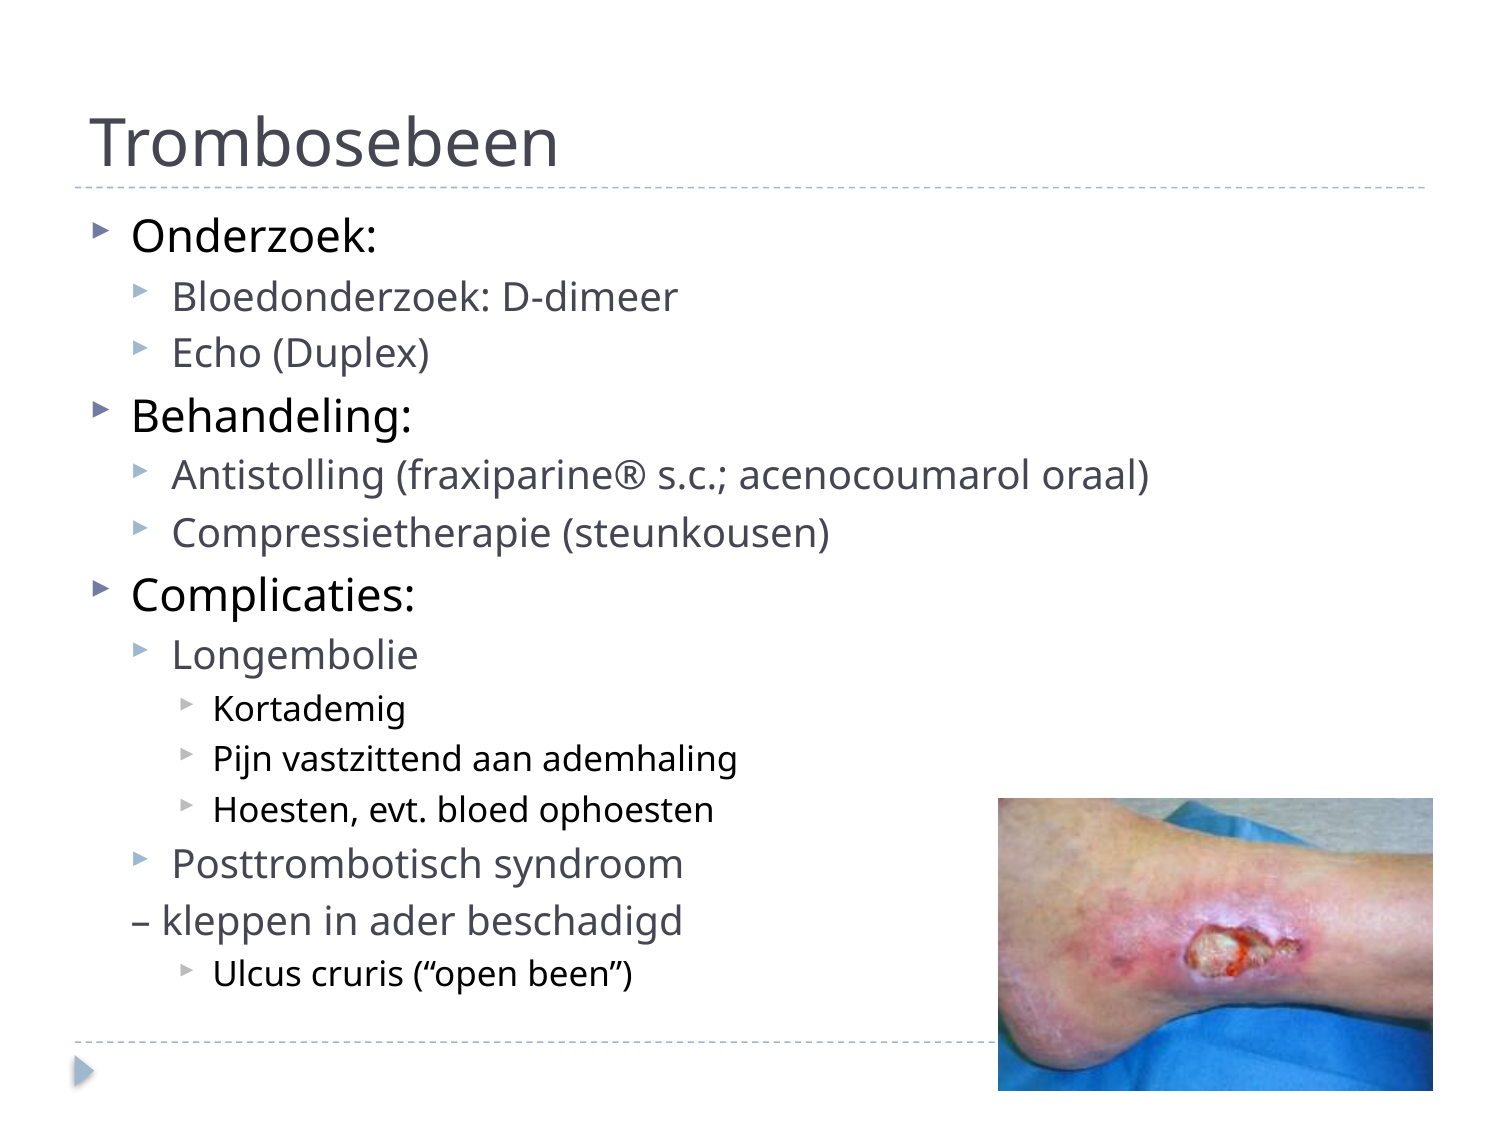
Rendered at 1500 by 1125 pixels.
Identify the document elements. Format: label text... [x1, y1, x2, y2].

list Onderzoek: Bloedonderzoek: D-dimeer Echo (Duplex) Behandeling: Antistolling (fraxiparine® s.c.; acenocoumarol oraal) Compressietherapie (steunkousen) Complicaties: Longembolie Kortademig Pijn vastzittend aan ademhaling Hoesten, evt. bloed ophoesten Posttrombotisch syndroom – kleppen in ader beschadigd Ulcus cruris (“open been”) [75, 200, 1425, 1010]
picture [997, 798, 1433, 1091]
title Trombosebeen [75, 24, 1425, 188]
